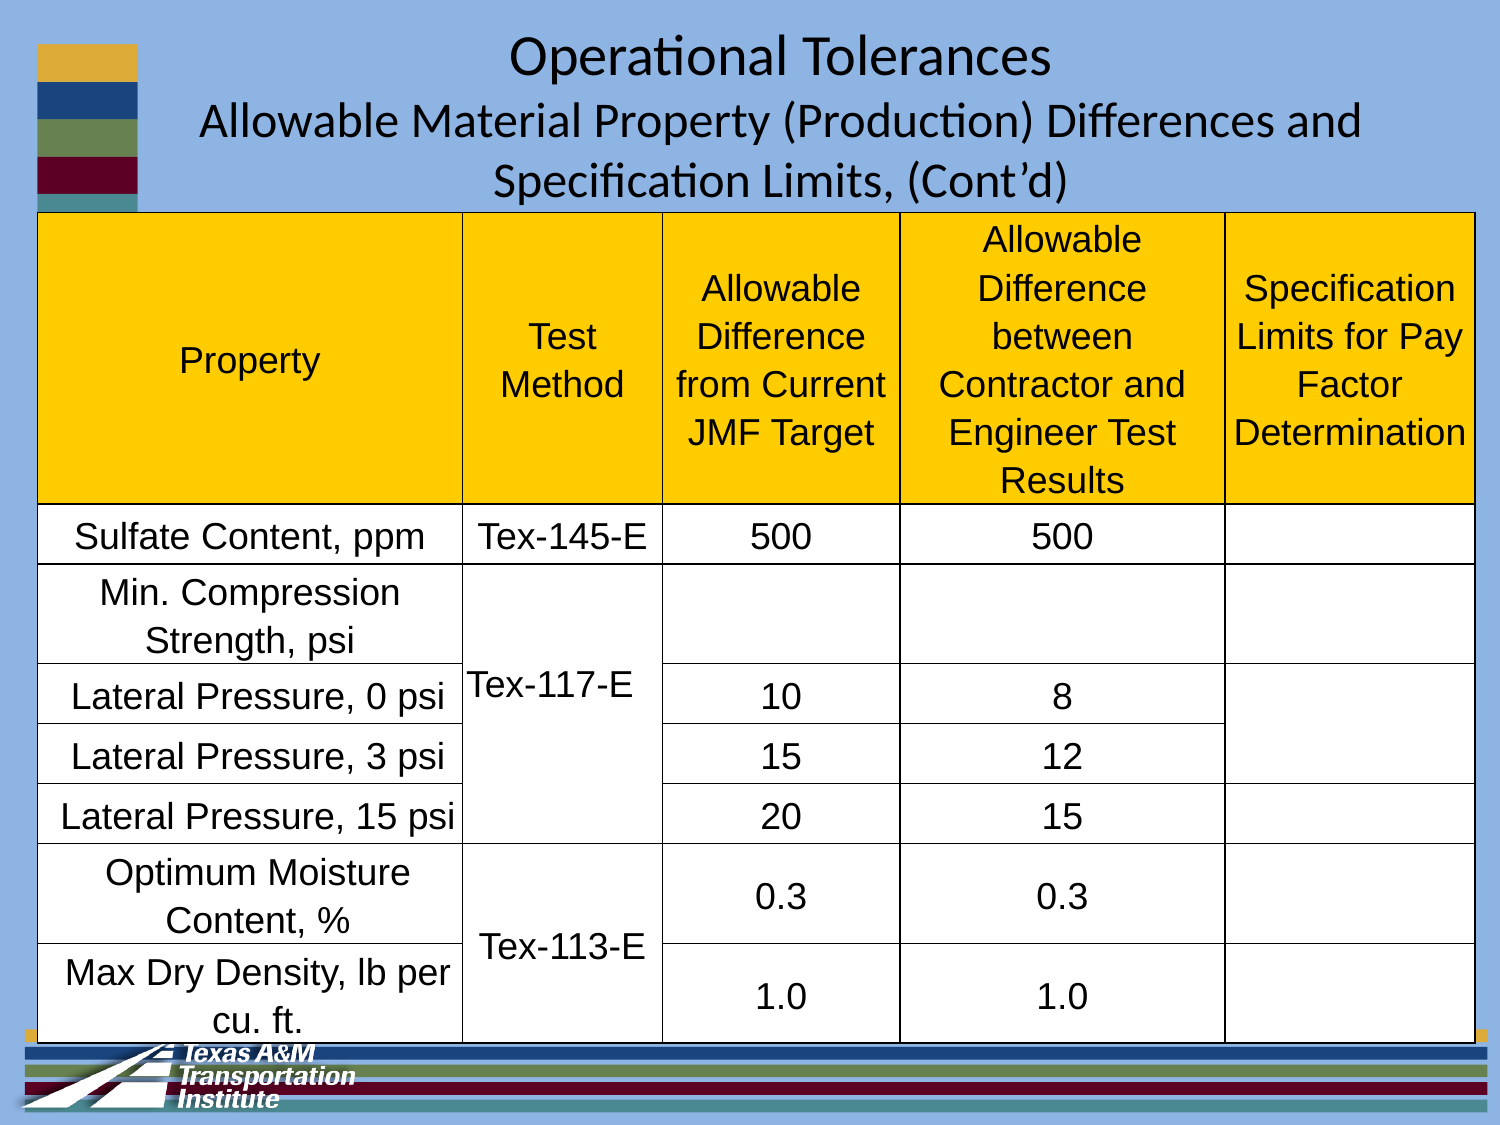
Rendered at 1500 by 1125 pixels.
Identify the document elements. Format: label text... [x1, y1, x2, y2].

table_cell Min. Compression Strength, psi [38, 565, 462, 663]
picture [20, 1042, 355, 1108]
table_cell [1226, 505, 1474, 563]
table_cell Lateral Pressure, 15 psi [38, 784, 462, 843]
table_cell 12 [901, 724, 1224, 783]
title Operational Tolerances Allowable Material Property (Production) Differences and Specification Limits, (Cont’d) [137, 24, 1426, 201]
table_cell 10 [663, 664, 899, 723]
table_cell [901, 565, 1224, 663]
table_cell 1.0 [663, 944, 899, 1042]
table_cell 8 [901, 664, 1224, 723]
table_cell Tex-117-E [463, 565, 662, 843]
table_cell 0.3 [901, 844, 1224, 943]
table_header Specification Limits for Pay Factor Determination [1226, 213, 1474, 503]
table_cell 500 [901, 505, 1224, 563]
table_cell Sulfate Content, ppm [38, 505, 462, 563]
table_cell 500 [663, 505, 899, 563]
table_cell [663, 565, 899, 663]
table_cell Lateral Pressure, 3 psi [38, 724, 462, 783]
table_header Allowable Difference between Contractor and Engineer Test Results [901, 213, 1224, 503]
table_cell [1226, 844, 1474, 943]
table_cell Lateral Pressure, 0 psi [38, 664, 462, 723]
table_cell [1226, 784, 1474, 843]
table_header Allowable Difference from Current JMF Target [663, 213, 899, 503]
table_cell Max Dry Density, lb per cu. ft. [38, 944, 462, 1042]
table_cell Tex-145-E [463, 505, 662, 563]
table_cell Optimum Moisture Content, % [38, 844, 462, 943]
table_header Test Method [463, 213, 662, 503]
table_cell 20 [663, 784, 899, 843]
table_cell [1226, 565, 1474, 663]
table_cell 15 [901, 784, 1224, 843]
table_cell 0.3 [663, 844, 899, 943]
table_cell [1226, 664, 1474, 783]
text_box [37, 44, 138, 232]
table_header Property [38, 213, 462, 503]
table_cell 1.0 [901, 944, 1224, 1042]
table_cell [1226, 944, 1474, 1042]
table_cell Tex-113-E [463, 844, 662, 1042]
table_cell 15 [663, 724, 899, 783]
